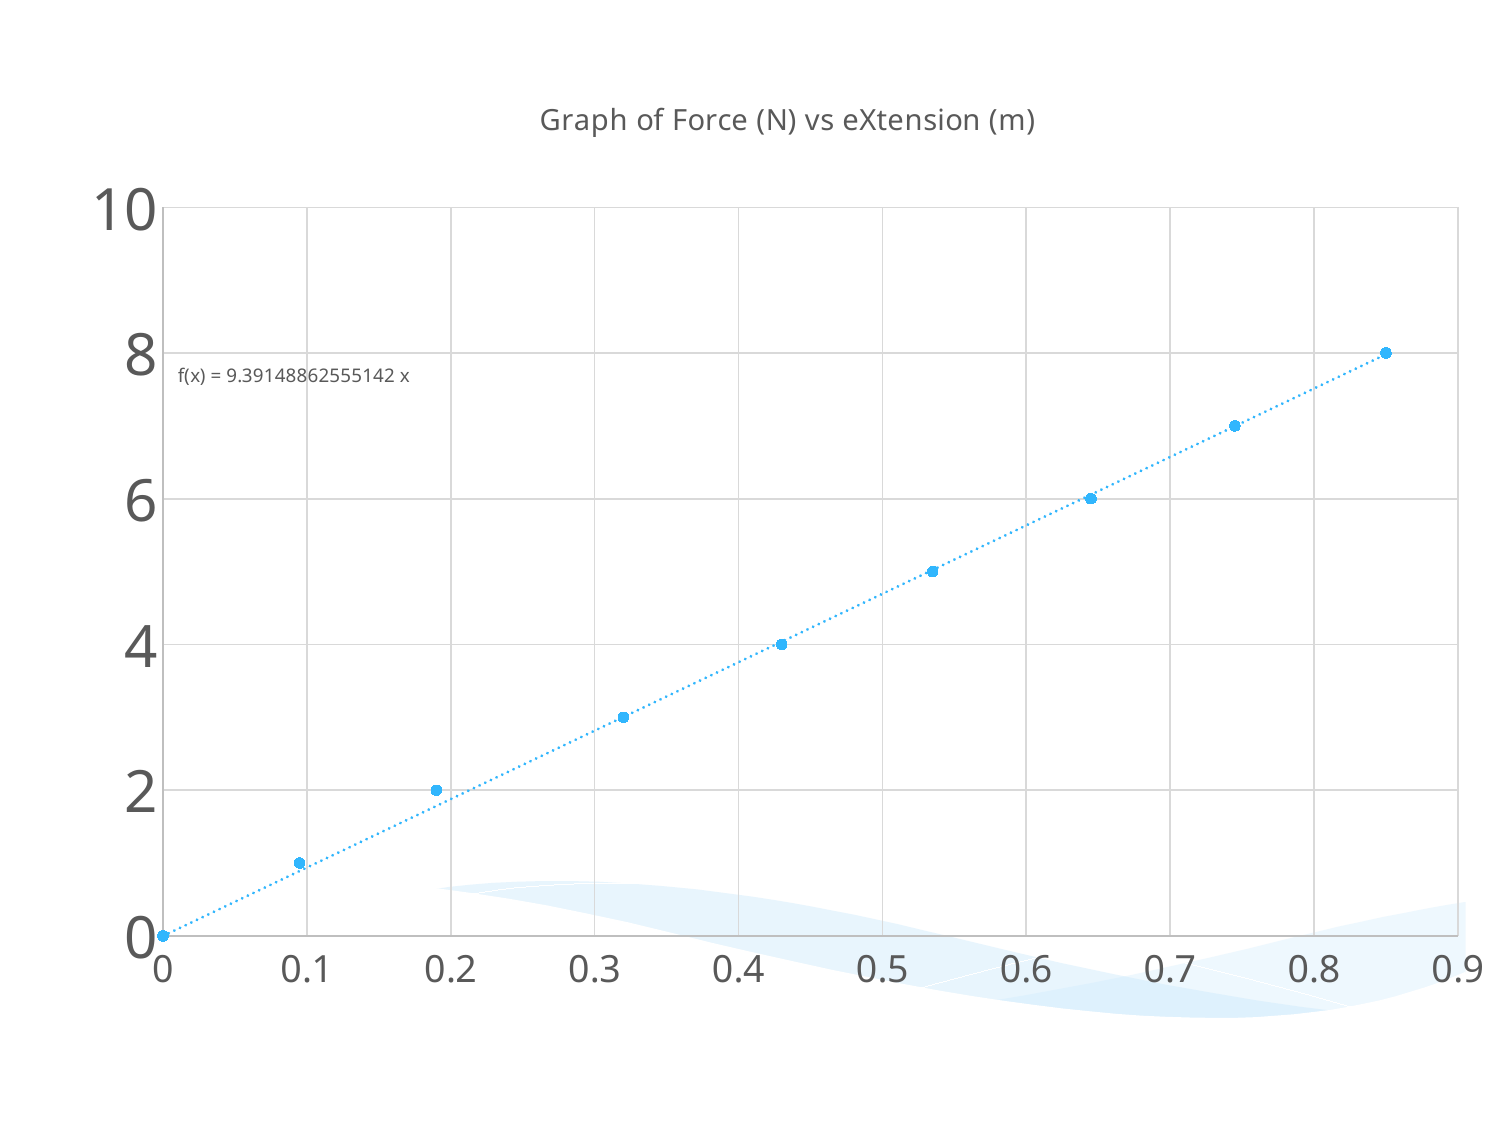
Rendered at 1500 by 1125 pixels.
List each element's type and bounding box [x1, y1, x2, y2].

chart [62, 63, 1500, 1013]
